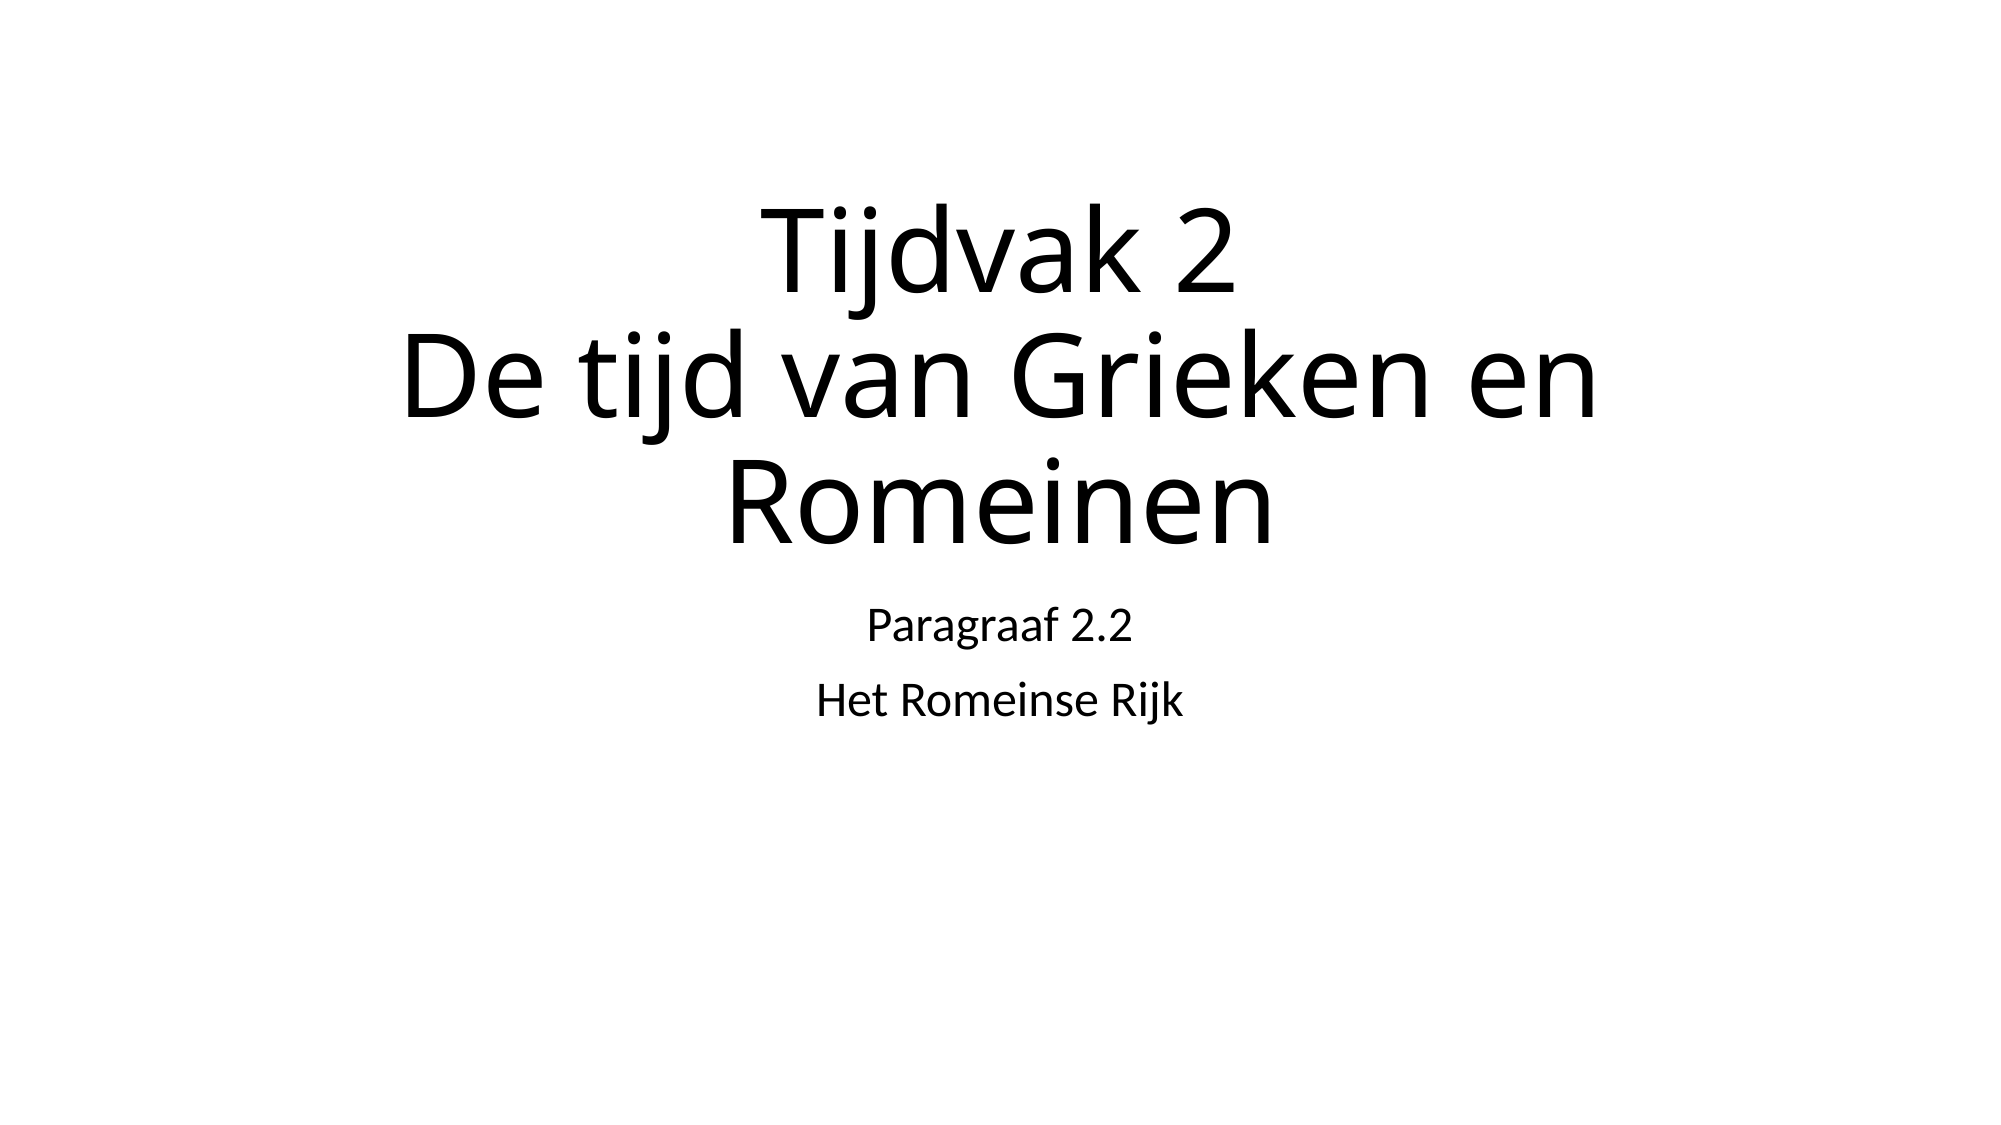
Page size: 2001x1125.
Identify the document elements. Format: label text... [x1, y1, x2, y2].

title Tijdvak 2 De tijd van Grieken en Romeinen [249, 184, 1750, 576]
subtitle Paragraaf 2.2 Het Romeinse Rijk [249, 590, 1750, 863]
